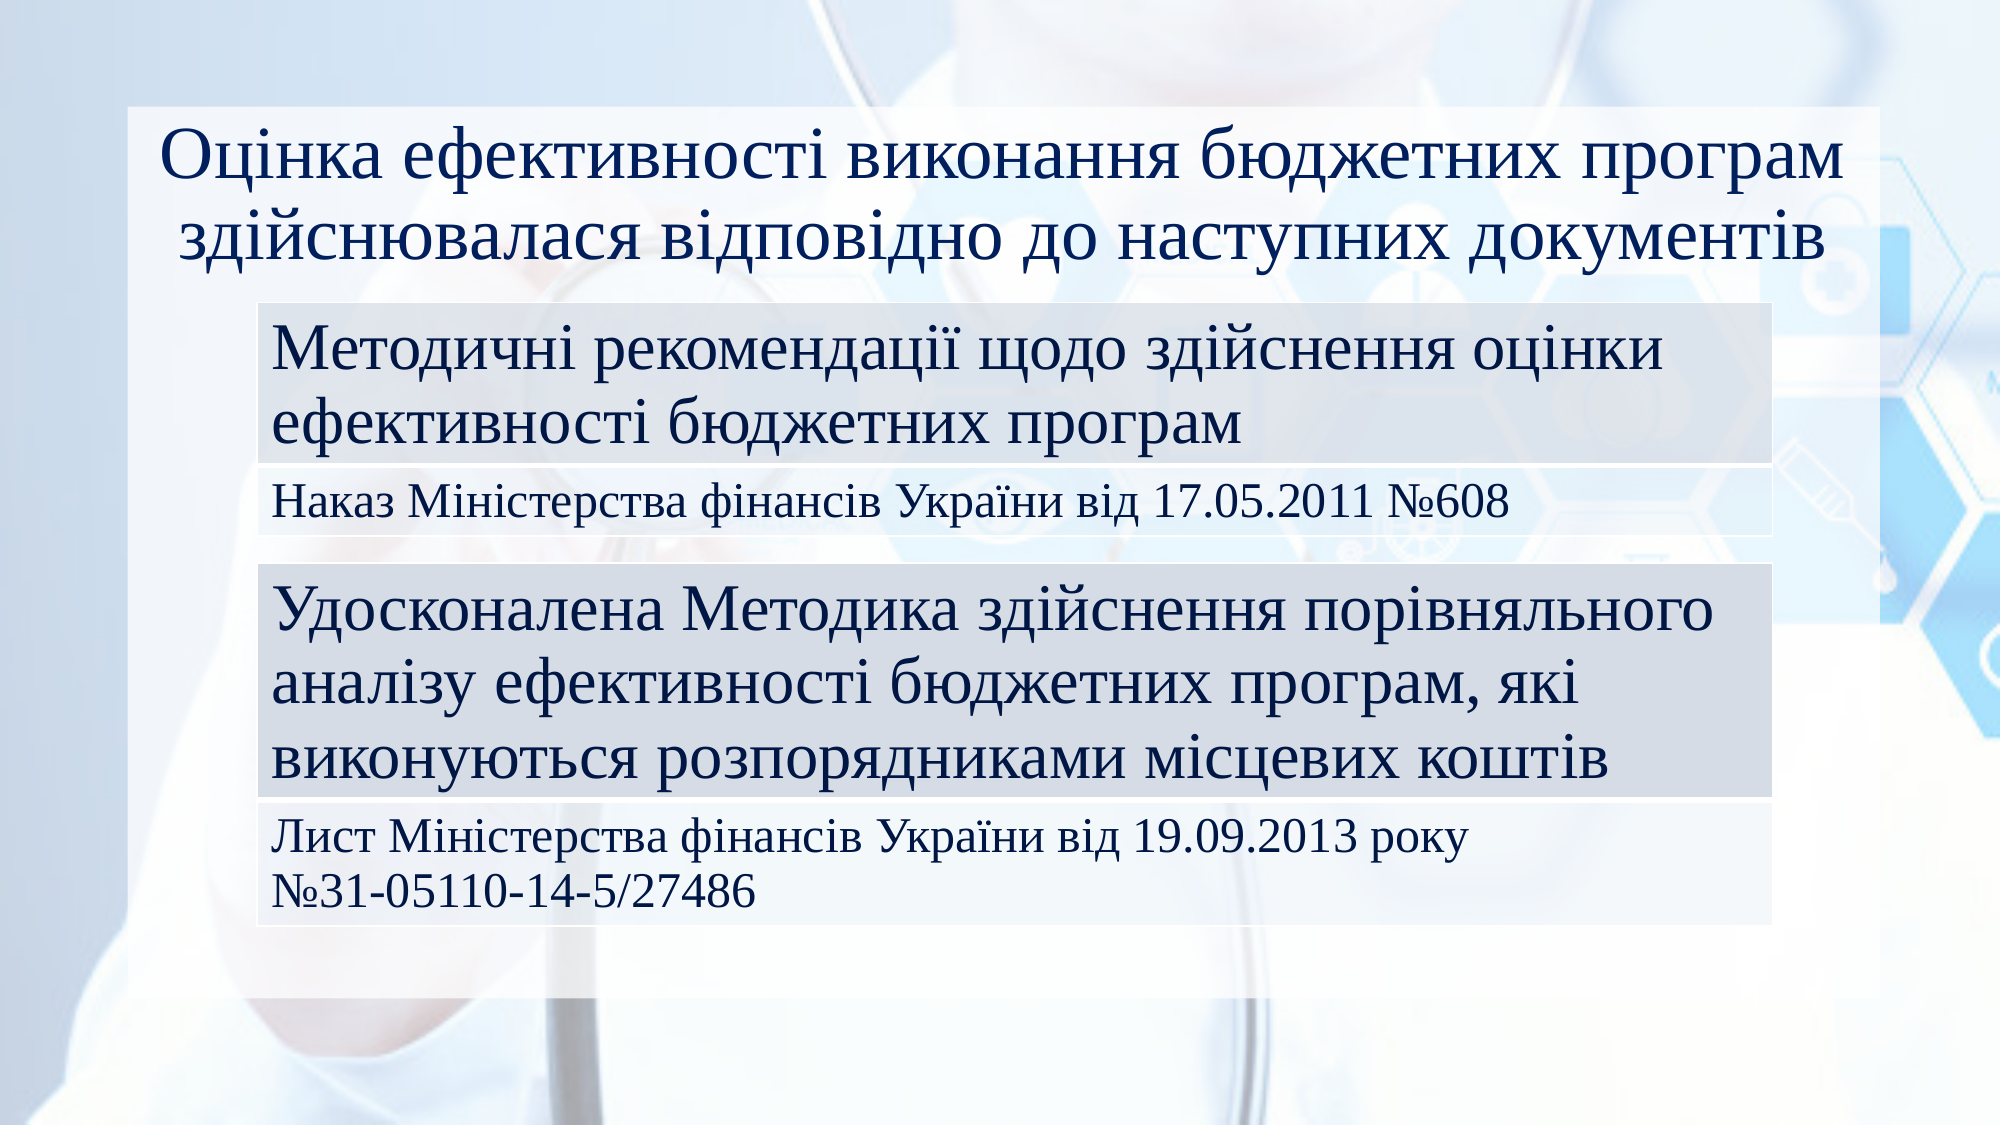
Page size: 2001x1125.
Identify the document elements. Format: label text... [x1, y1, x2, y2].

table_cell Наказ Міністерства фінансів України від 17.05.2011 №608 [258, 468, 1772, 535]
list Оцінка ефективності виконання бюджетних програм здійснювалася відповідно до наступних документів [127, 106, 1880, 999]
table_cell Лист Міністерства фінансів України від 19.09.2013 року №31-05110-14-5/27486 [258, 803, 1772, 925]
table_header Методичні рекомендації щодо здійснення оцінки ефективності бюджетних програм [258, 303, 1772, 463]
table_header Удосконалена Методика здійснення порівняльного аналізу ефективності бюджетних програм, які виконуються розпорядниками місцевих коштів [258, 564, 1772, 797]
